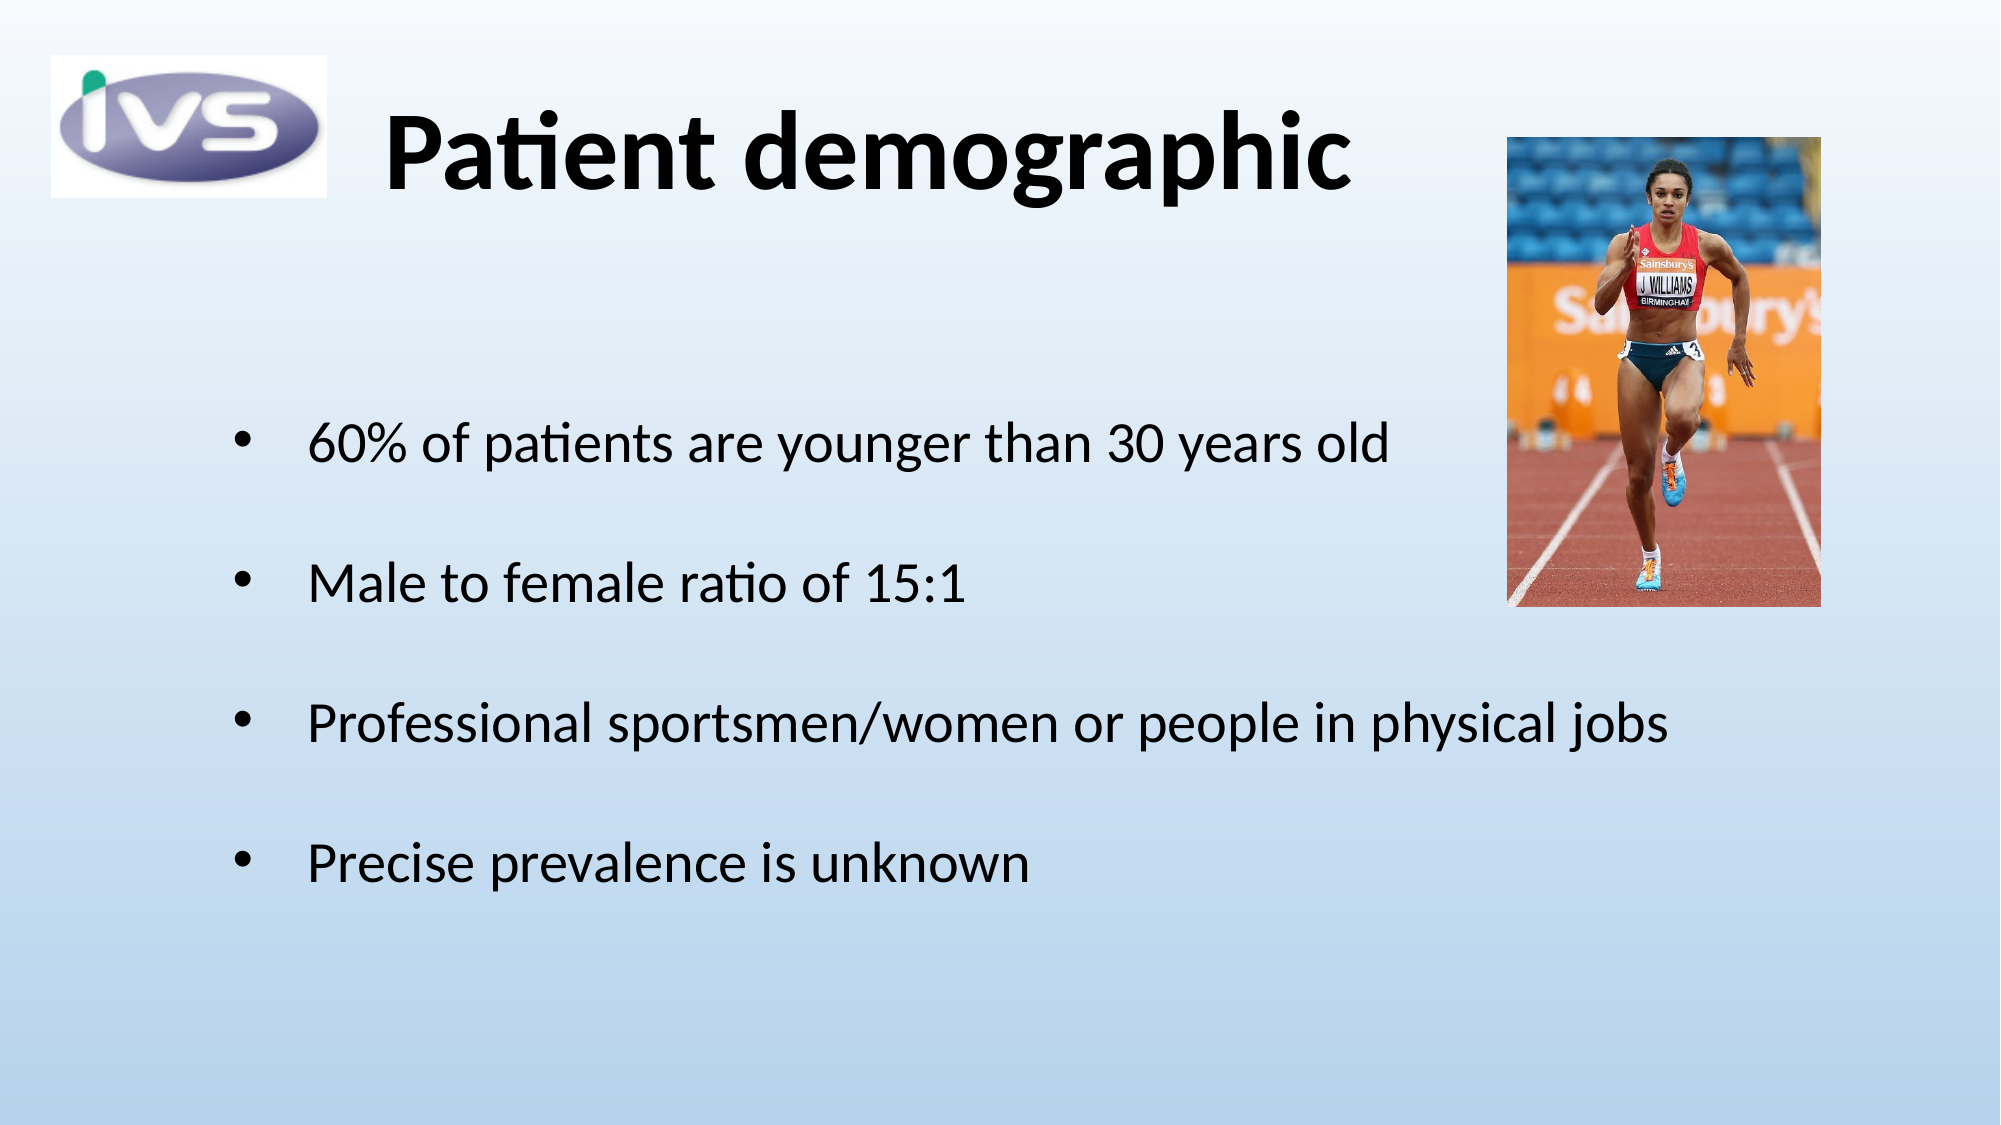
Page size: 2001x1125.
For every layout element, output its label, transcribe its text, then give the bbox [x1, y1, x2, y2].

text_box 60% of patients are younger than 30 years old Male to female ratio of 15:1 Professional sportsmen/women or people in physical jobs Precise prevalence is unknown [217, 326, 1733, 902]
picture [51, 55, 327, 198]
picture [1507, 137, 1821, 607]
subtitle Patient demographic [327, 85, 1619, 169]
